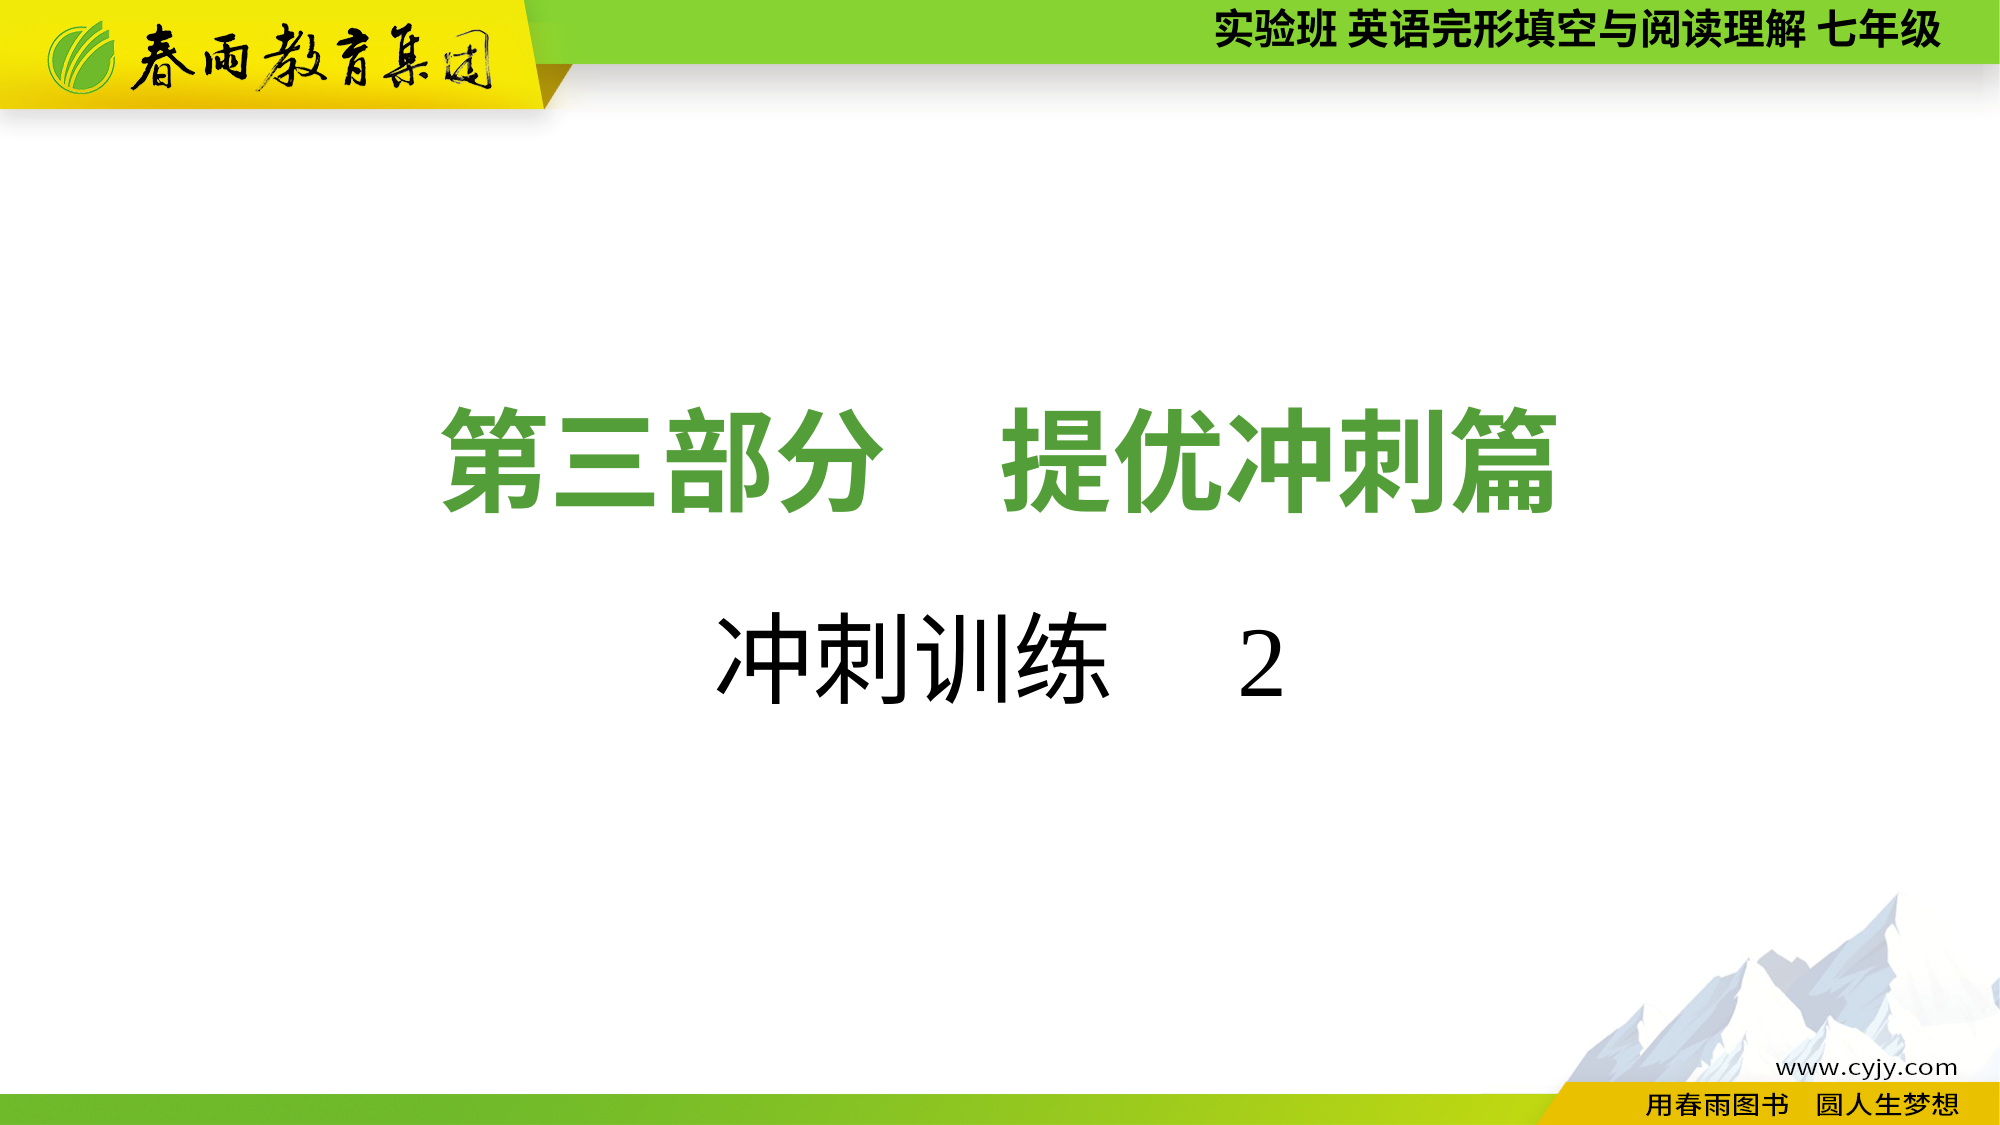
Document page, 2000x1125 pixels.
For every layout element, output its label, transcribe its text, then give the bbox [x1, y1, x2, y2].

picture [0, 0, 2000, 1125]
text_box 冲刺训练 2 [54, 528, 1946, 724]
text_box 第三部分 提优冲刺篇 [54, 316, 1946, 528]
